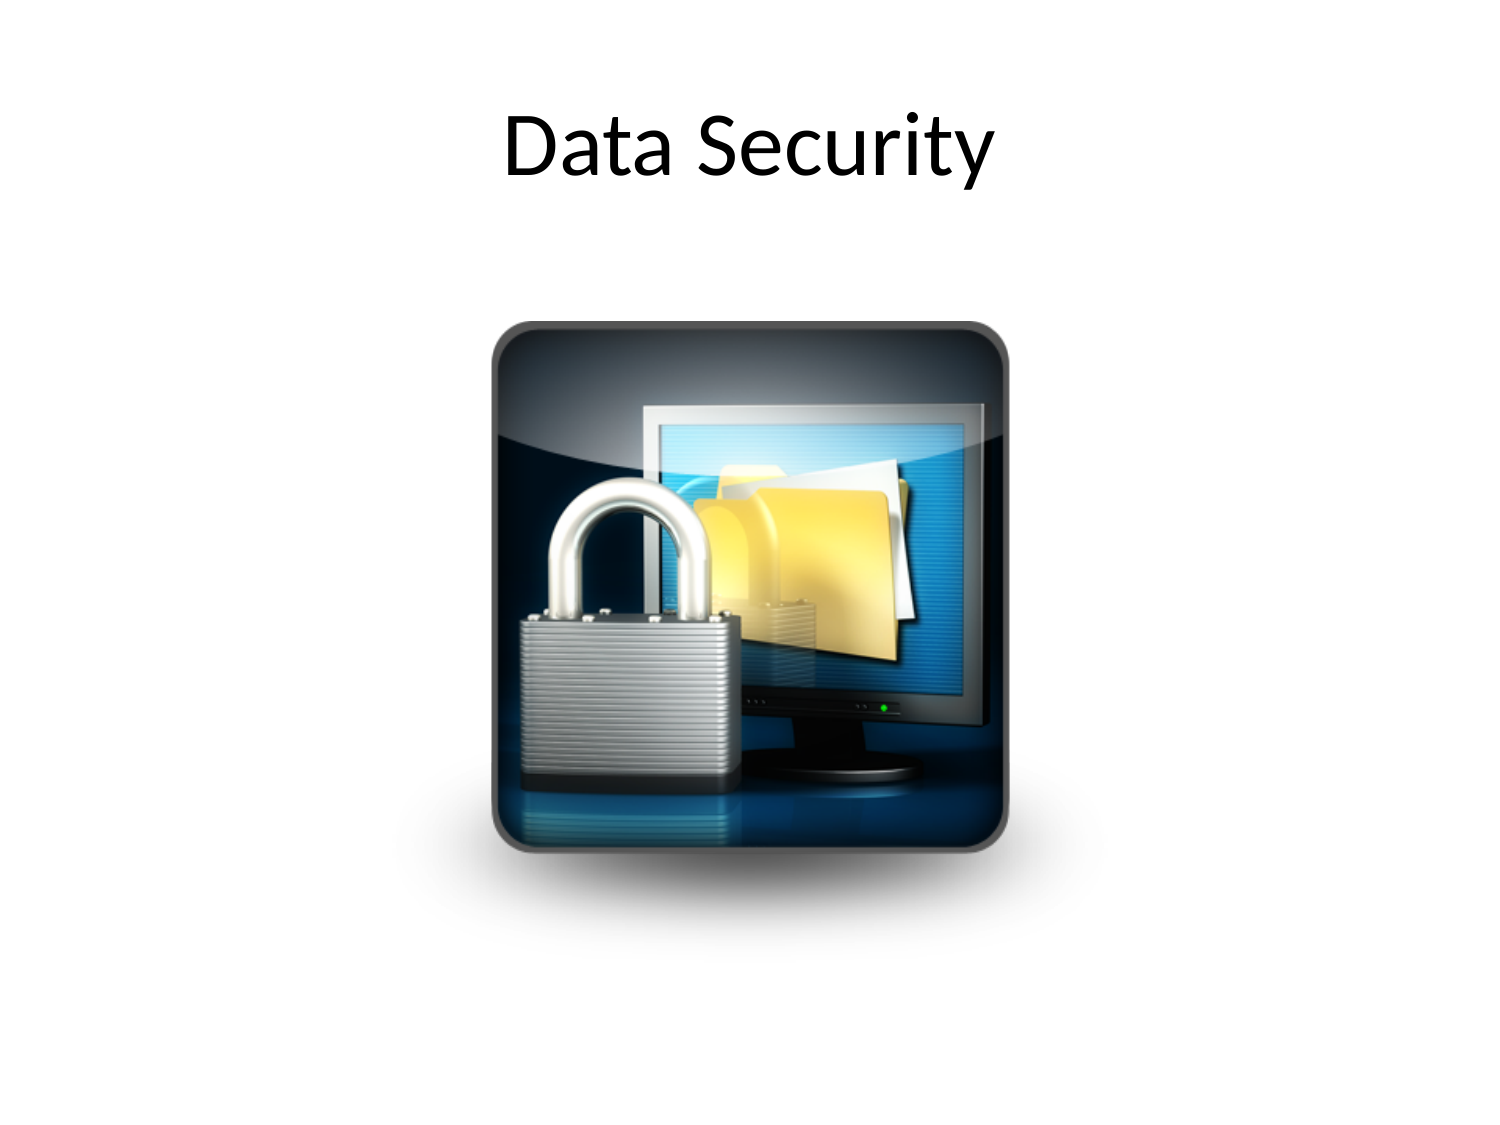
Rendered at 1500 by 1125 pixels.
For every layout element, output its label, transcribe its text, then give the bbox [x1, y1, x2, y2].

title Data Security [75, 45, 1425, 233]
picture [391, 324, 1108, 963]
